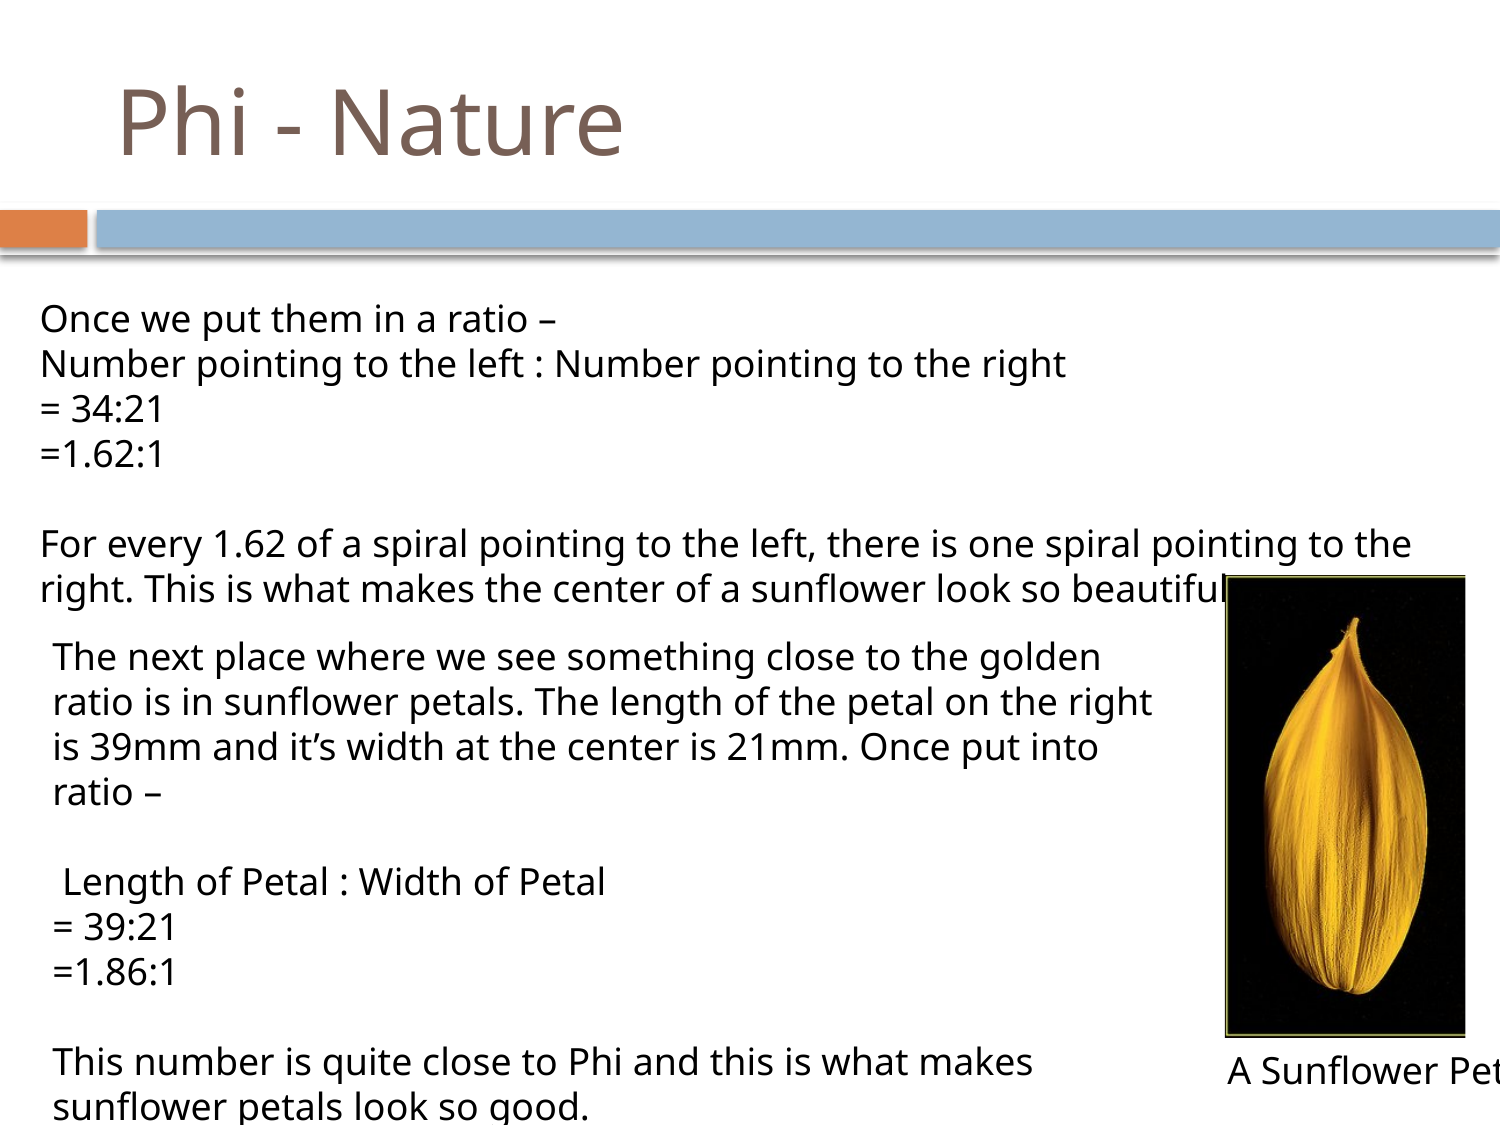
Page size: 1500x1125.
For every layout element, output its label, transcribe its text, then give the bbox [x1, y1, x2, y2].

text_box A Sunflower Petal [1212, 1039, 1500, 1100]
text_box Once we put them in a ratio – Number pointing to the left : Number pointing to the right = 34:21 =1.62:1 For every 1.62 of a spiral pointing to the left, there is one spiral pointing to the right. This is what makes the center of a sunflower look so beautiful. [24, 287, 1463, 618]
title Phi - Nature [100, 37, 1438, 200]
picture [1224, 574, 1466, 1038]
text_box The next place where we see something close to the golden ratio is in sunflower petals. The length of the petal on the right is 39mm and it’s width at the center is 21mm. Once put into ratio – Length of Petal : Width of Petal = 39:21 =1.86:1 This number is quite close to Phi and this is what makes sunflower petals look so good. [37, 625, 1200, 1125]
